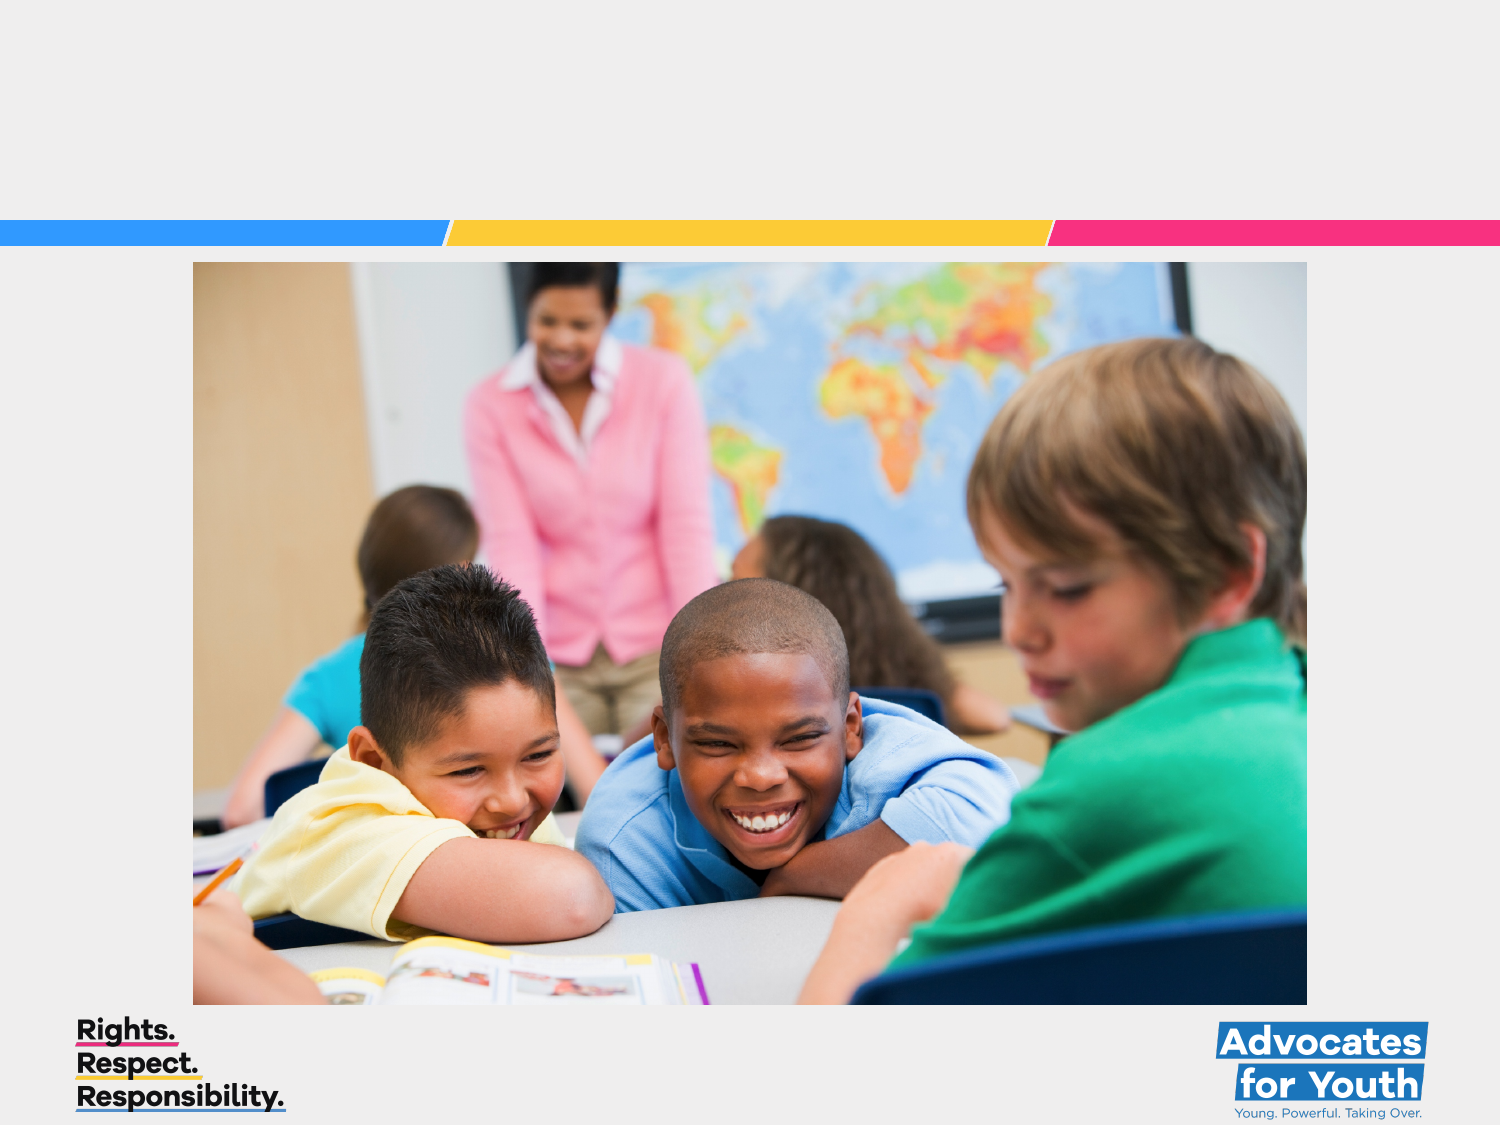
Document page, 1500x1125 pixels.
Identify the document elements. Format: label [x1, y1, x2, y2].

picture [0, 207, 1500, 258]
list [192, 262, 1307, 1006]
